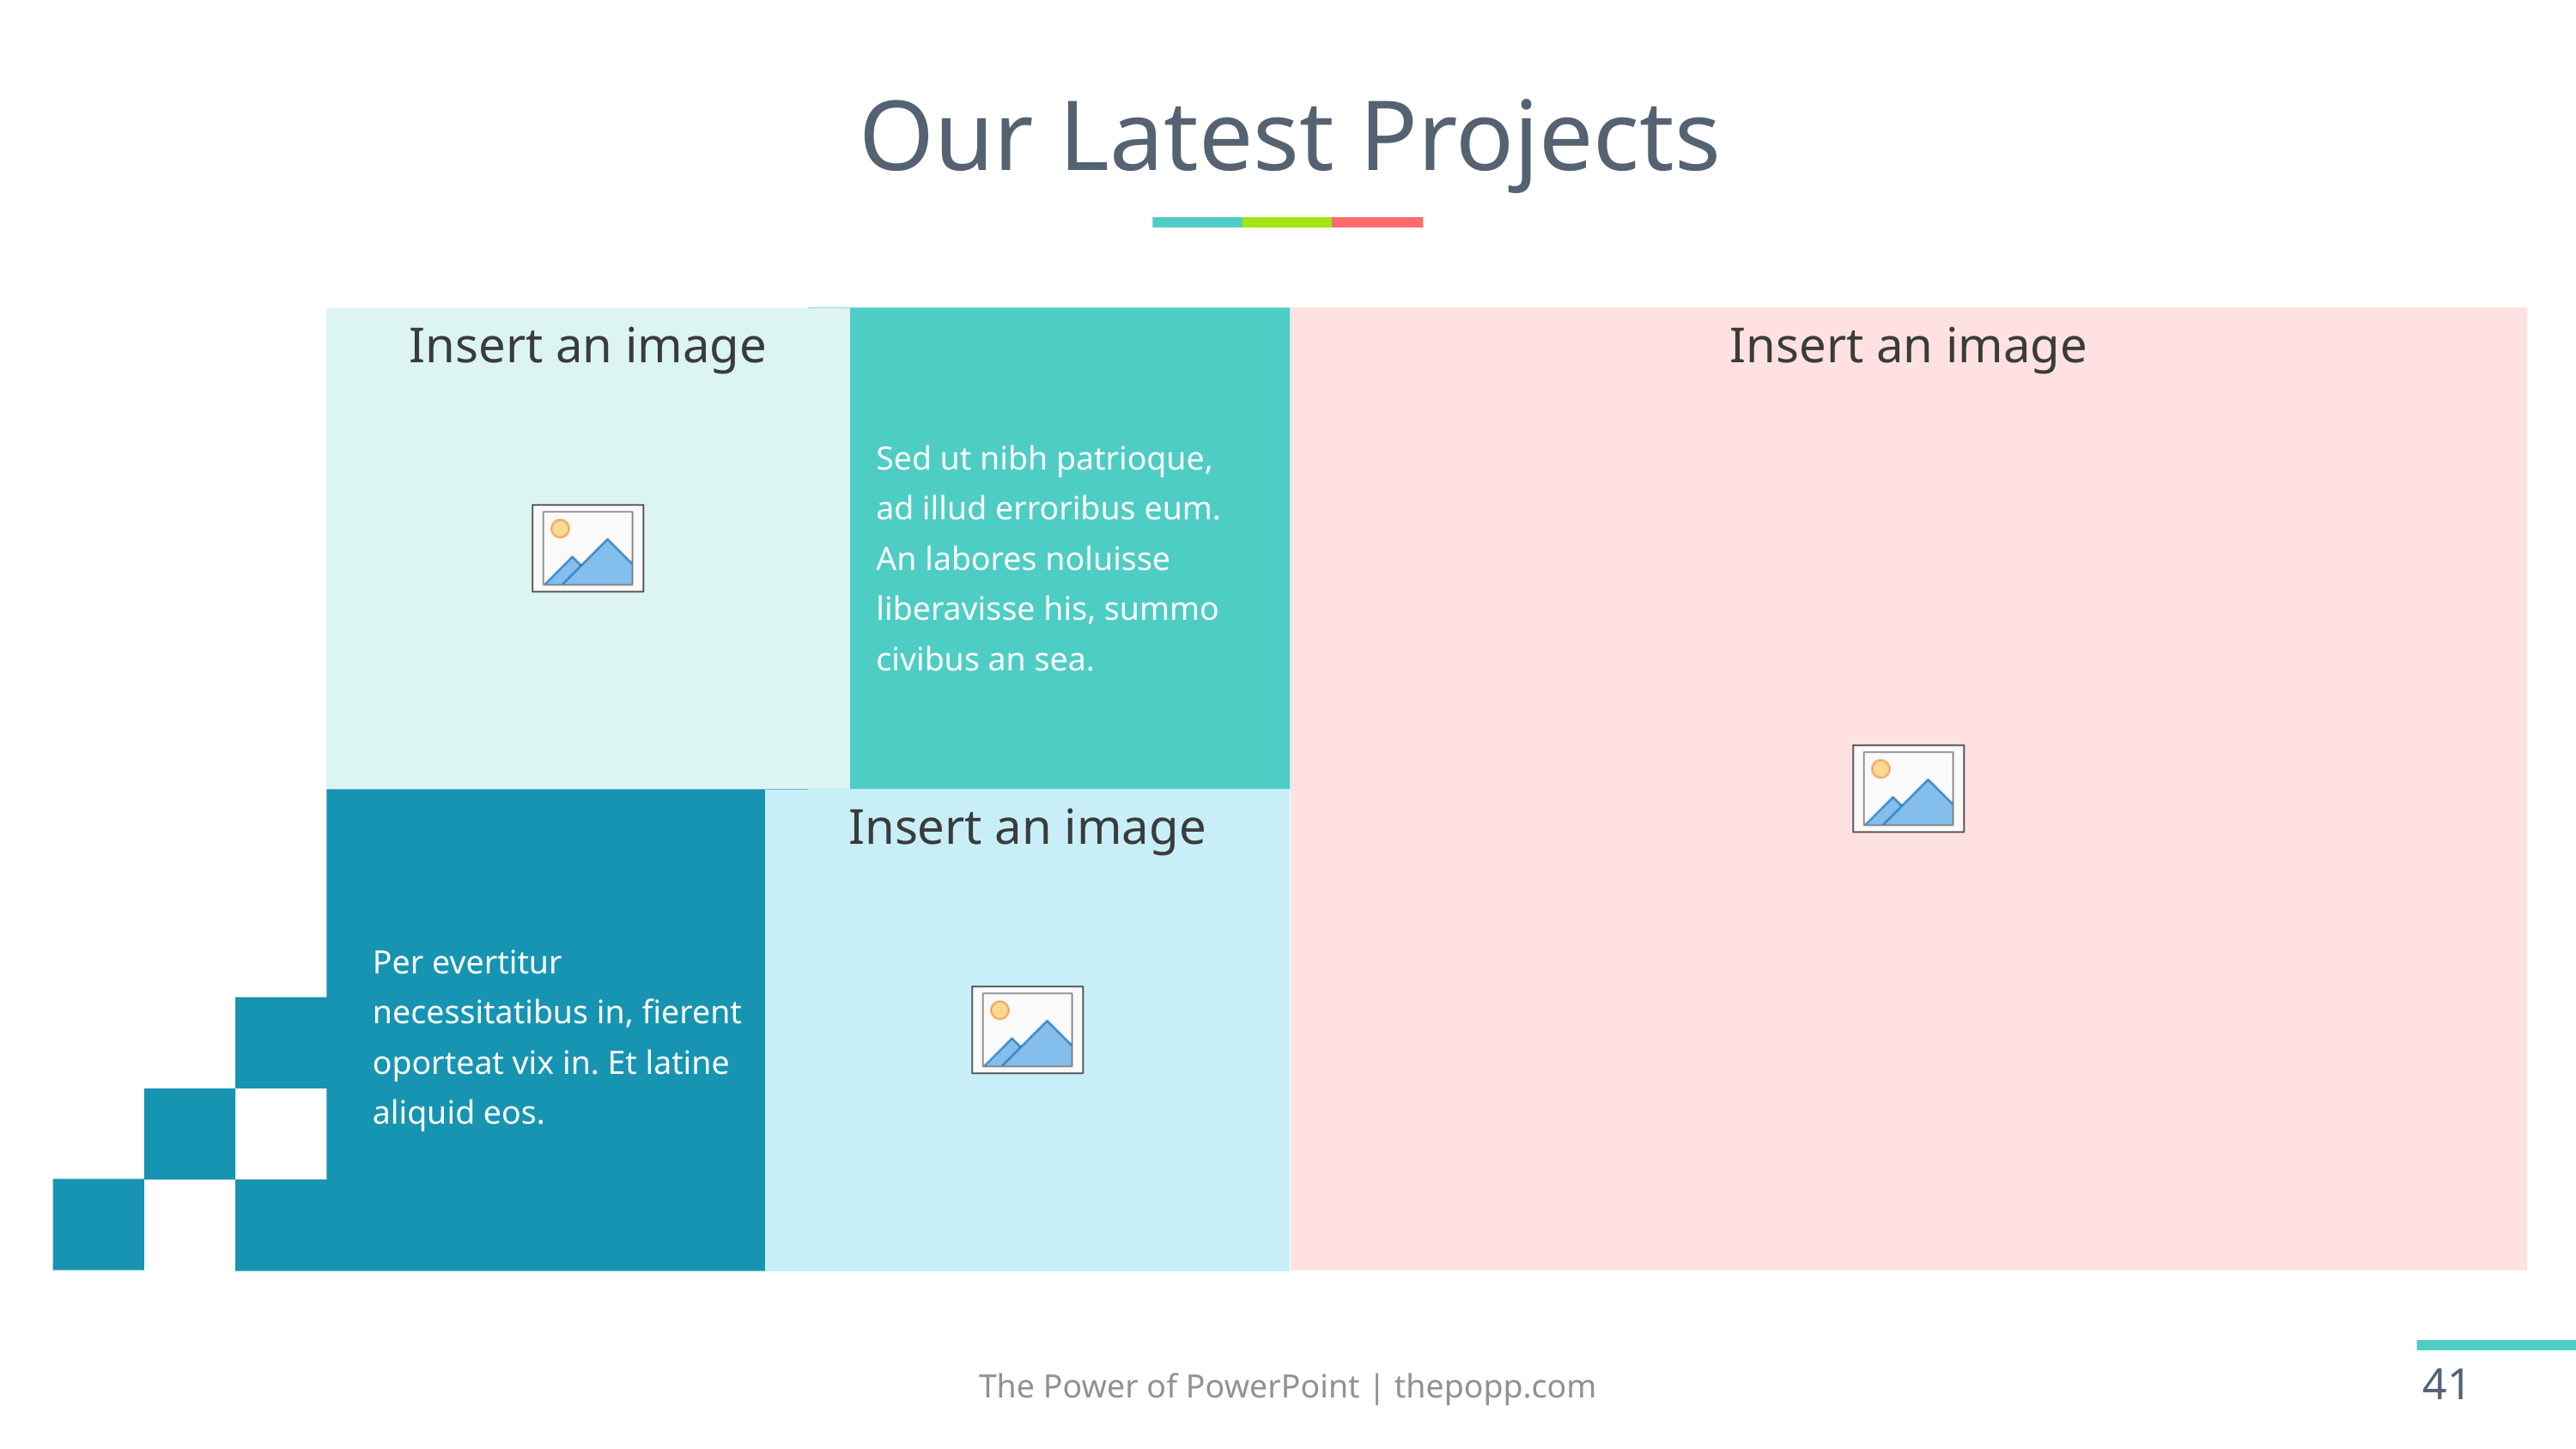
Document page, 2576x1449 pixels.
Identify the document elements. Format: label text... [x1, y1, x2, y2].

title Our Latest Projects [69, 49, 2512, 230]
list Per evertitur necessitatibus in, fierent oporteat vix in. Et latine aliquid eos. [359, 835, 756, 1225]
slide_number 41 [2409, 1351, 2576, 1421]
footer The Power of PowerPoint | thepopp.com [853, 1349, 1723, 1427]
list Sed ut nibh patrioque, ad illud erroribus eum. An labores noluisse liberavisse his, summo civibus an sea. [863, 356, 1261, 747]
picture [326, 307, 2528, 1271]
